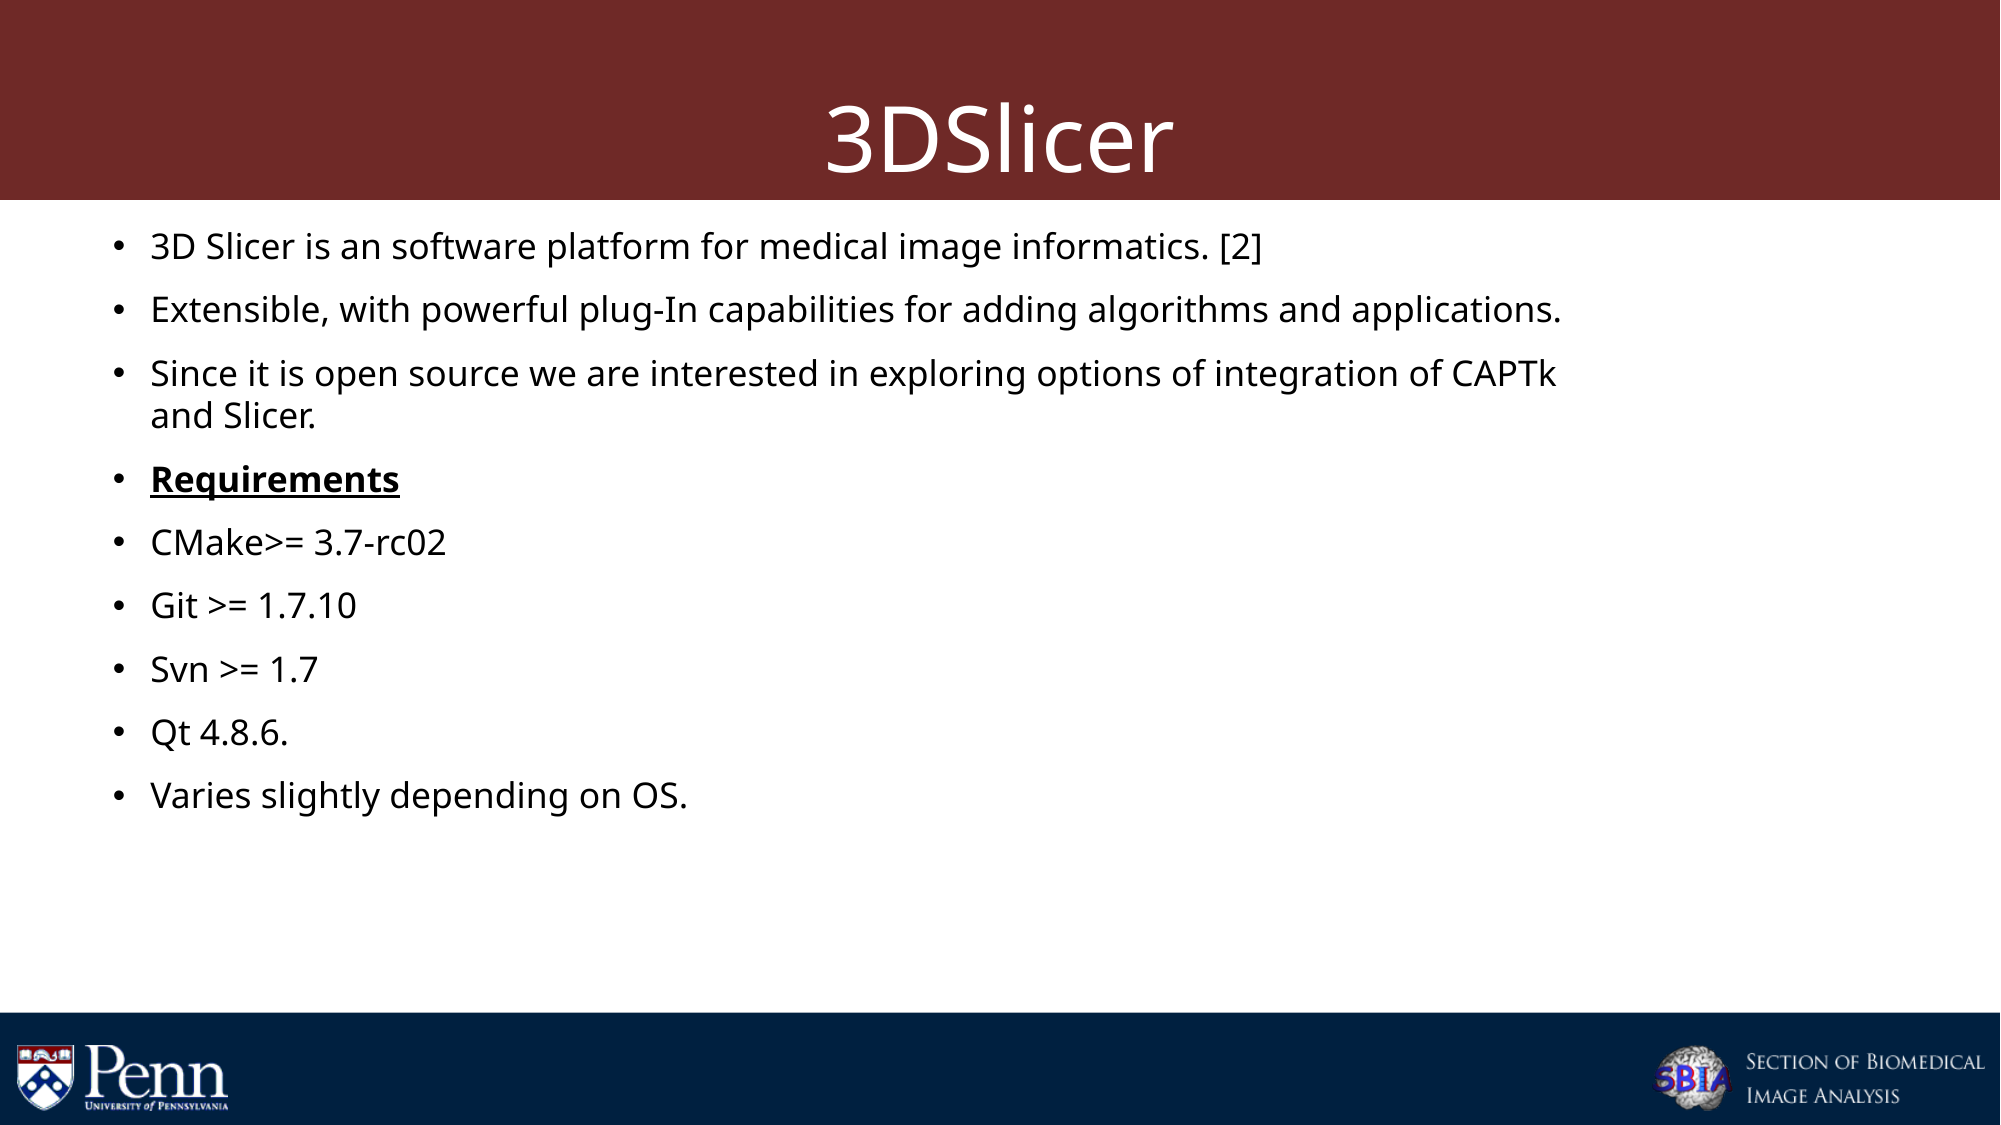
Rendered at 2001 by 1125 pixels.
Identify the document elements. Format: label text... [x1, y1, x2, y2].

list 3D Slicer is an software platform for medical image informatics. [2] Extensible, with powerful plug-In capabilities for adding algorithms and applications. Since it is open source we are interested in exploring options of integration of CAPTk and Slicer. Requirements CMake>= 3.7-rc02 Git >= 1.7.10 Svn >= 1.7 Qt 4.8.6. Varies slightly depending on OS. [97, 216, 1634, 980]
picture [1652, 1044, 1985, 1112]
title 3DSlicer [137, 0, 1863, 200]
picture [17, 1045, 228, 1111]
